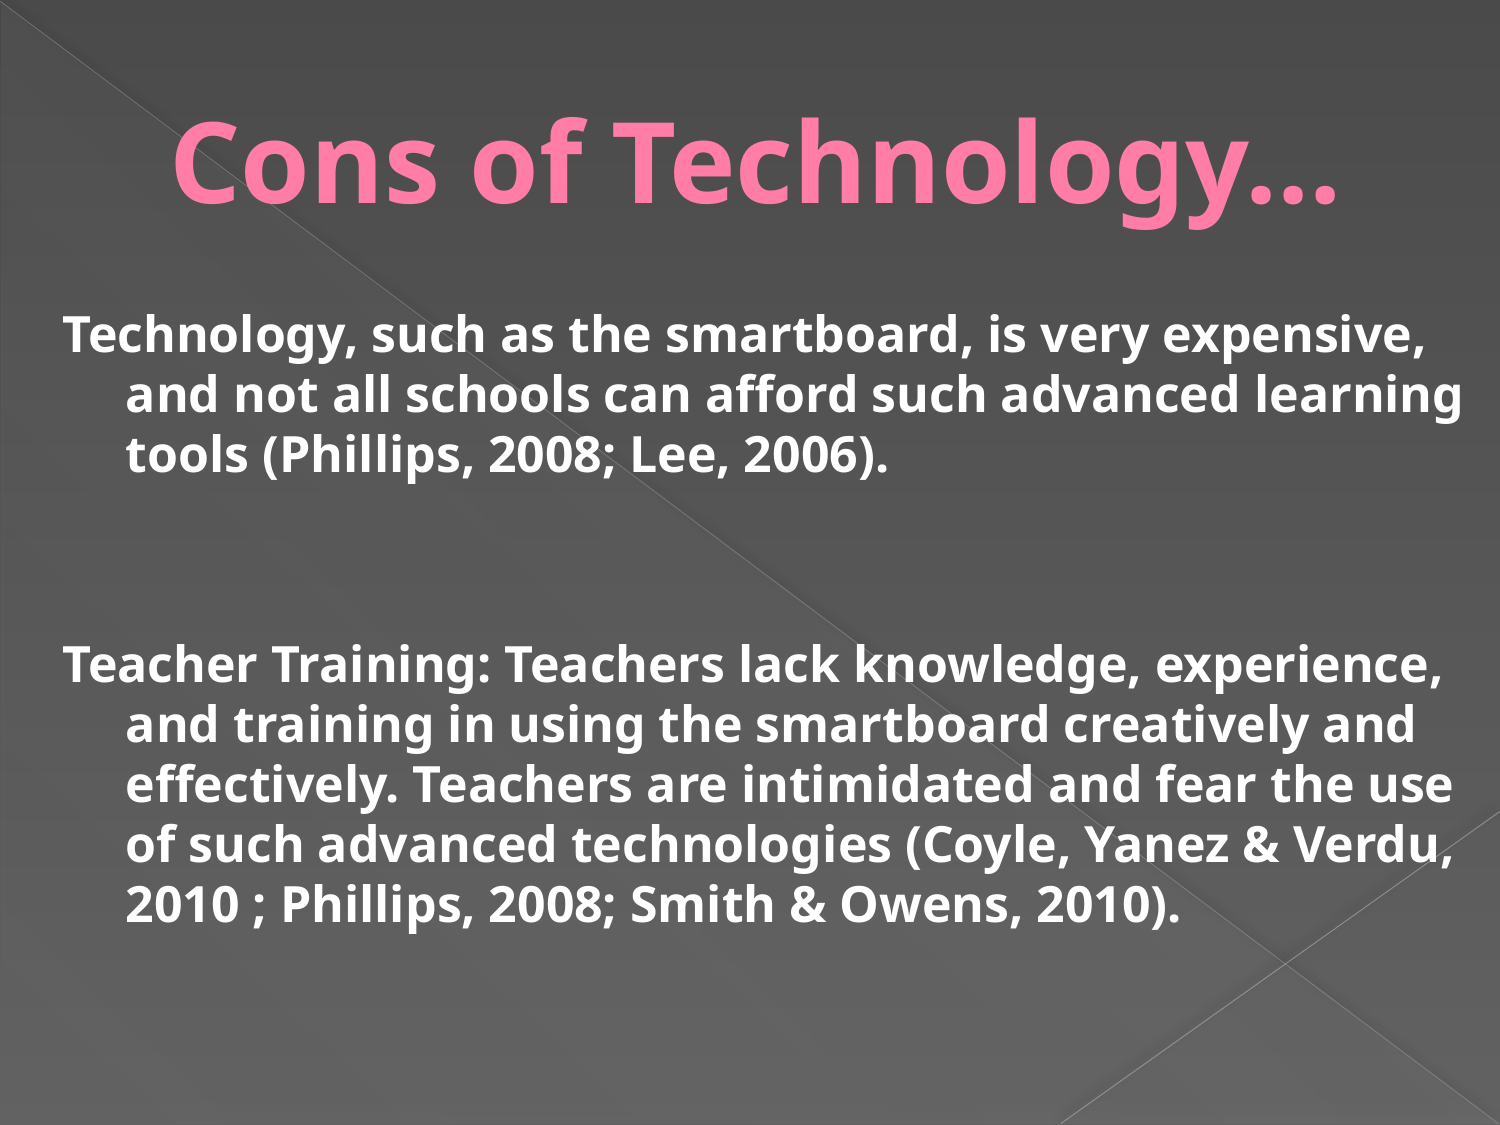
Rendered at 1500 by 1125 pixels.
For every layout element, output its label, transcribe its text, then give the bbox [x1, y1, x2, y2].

title Cons of Technology… [75, 43, 1425, 224]
list Technology, such as the smartboard, is very expensive, and not all schools can afford such advanced learning tools (Phillips, 2008; Lee, 2006). Teacher Training: Teachers lack knowledge, experience, and training in using the smartboard creatively and effectively. Teachers are intimidated and fear the use of such advanced technologies (Coyle, Yanez & Verdu, 2010 ; Phillips, 2008; Smith & Owens, 2010). [37, 224, 1500, 1034]
